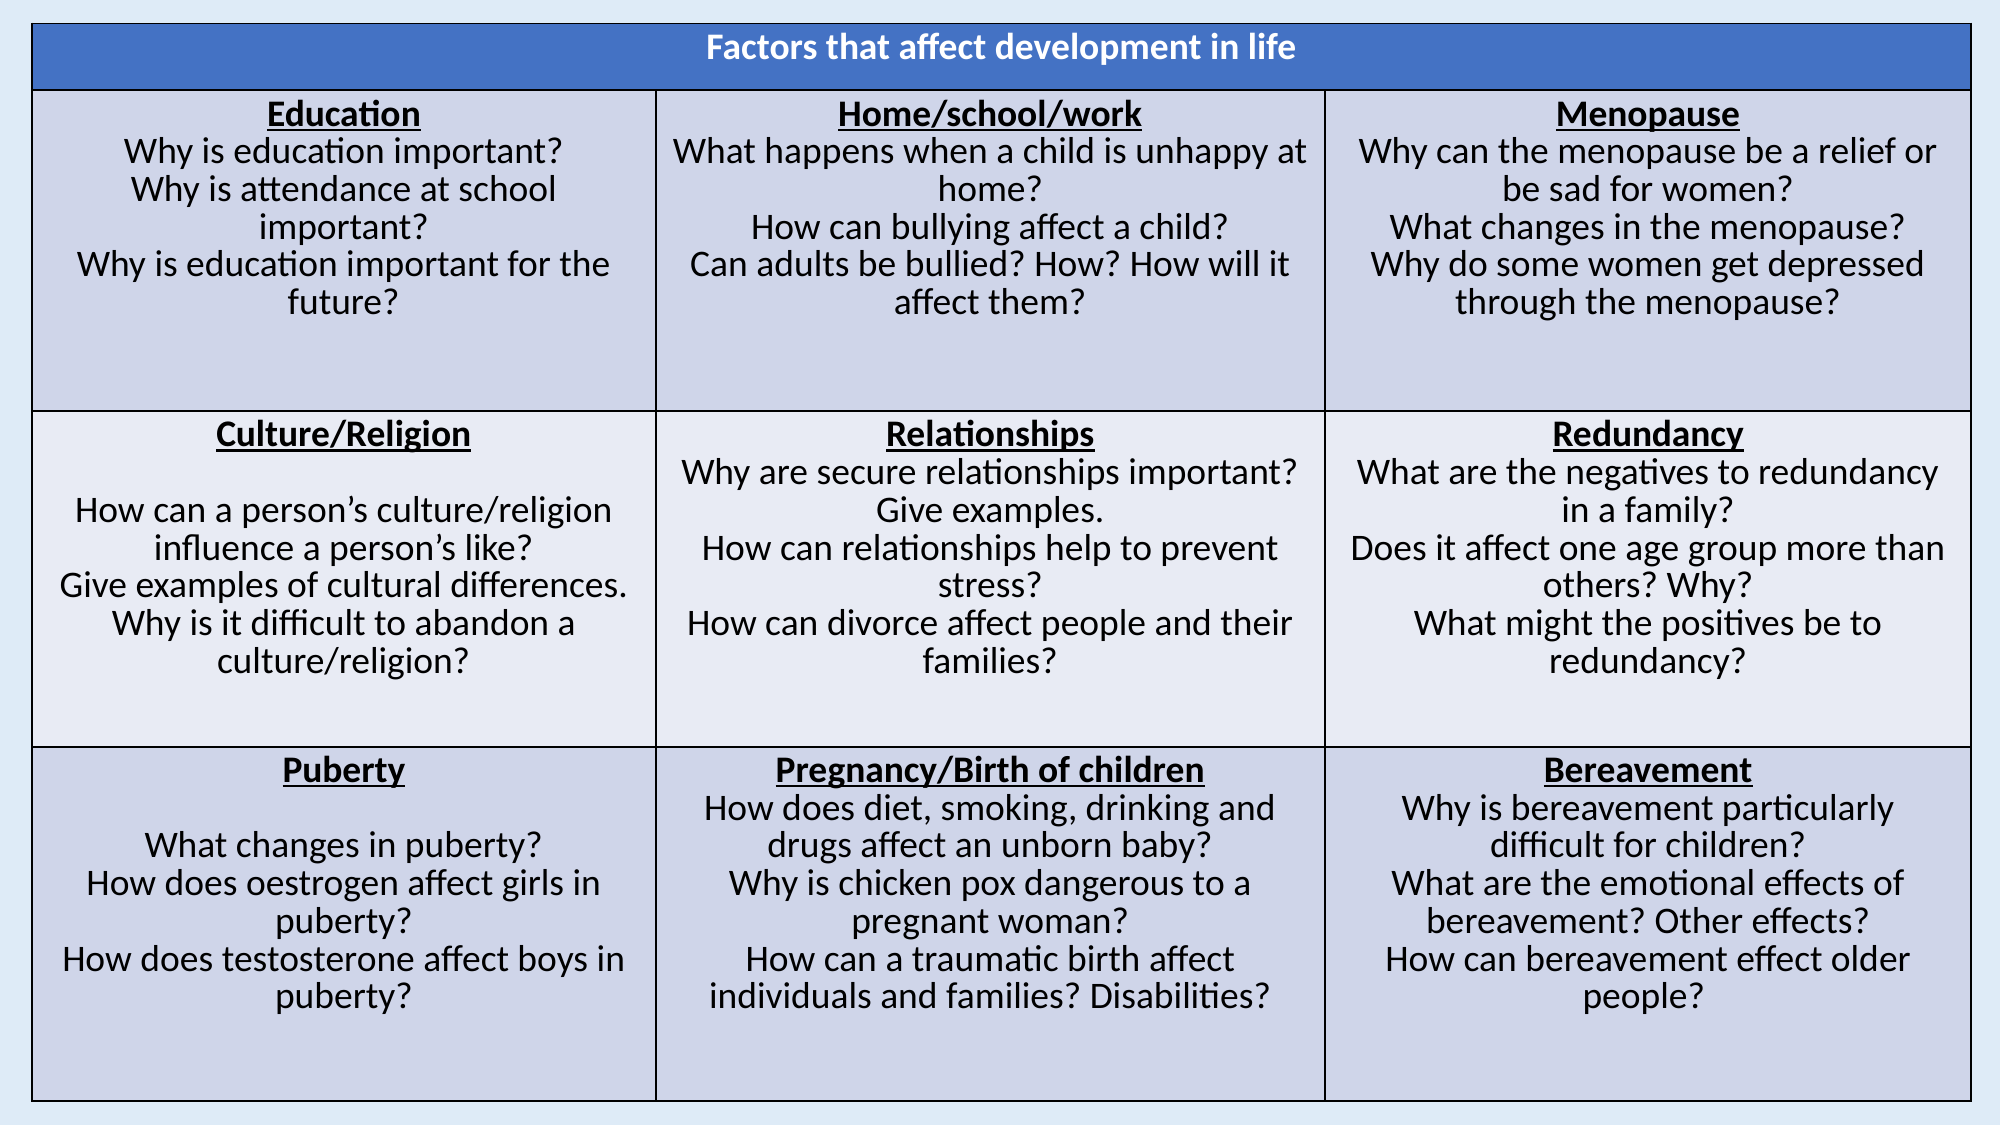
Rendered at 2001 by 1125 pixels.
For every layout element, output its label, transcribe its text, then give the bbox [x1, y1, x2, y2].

table_cell Relationships Why are secure relationships important? Give examples. How can relationships help to prevent stress? How can divorce affect people and their families? [657, 412, 1324, 746]
table_cell Bereavement Why is bereavement particularly difficult for children? What are the emotional effects of bereavement? Other effects? How can bereavement effect older people? [1326, 748, 1970, 1100]
table_cell Education Why is education important? Why is attendance at school important? Why is education important for the future? [33, 91, 655, 410]
table_cell Pregnancy/Birth of children How does diet, smoking, drinking and drugs affect an unborn baby? Why is chicken pox dangerous to a pregnant woman? How can a traumatic birth affect individuals and families? Disabilities? [657, 748, 1324, 1100]
table_cell Culture/Religion How can a person’s culture/religion influence a person’s like? Give examples of cultural differences. Why is it difficult to abandon a culture/religion? [33, 412, 655, 746]
table_cell Menopause Why can the menopause be a relief or be sad for women? What changes in the menopause? Why do some women get depressed through the menopause? [1326, 91, 1970, 410]
table_cell Redundancy What are the negatives to redundancy in a family? Does it affect one age group more than others? Why? What might the positives be to redundancy? [1326, 412, 1970, 746]
table_cell Puberty What changes in puberty? How does oestrogen affect girls in puberty? How does testosterone affect boys in puberty? [33, 748, 655, 1100]
table_cell Home/school/work What happens when a child is unhappy at home? How can bullying affect a child? Can adults be bullied? How? How will it affect them? [657, 91, 1324, 410]
table_header Factors that affect development in life [33, 24, 1970, 89]
